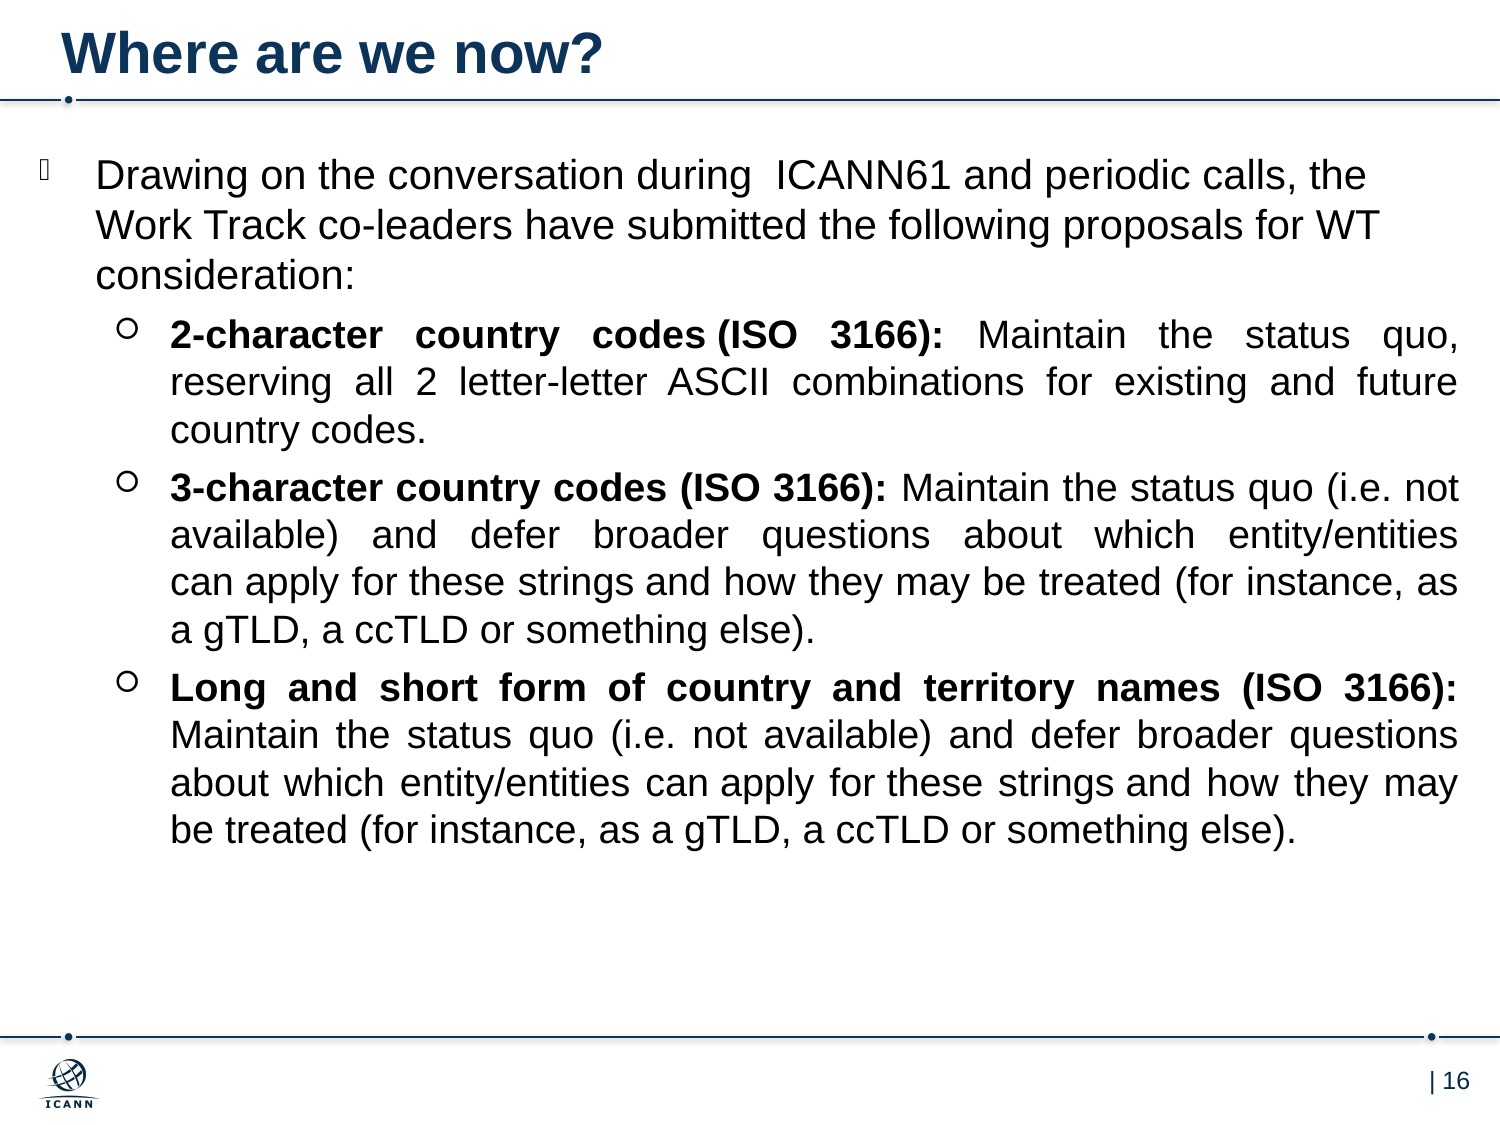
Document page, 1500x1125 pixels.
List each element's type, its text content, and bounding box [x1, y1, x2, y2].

title Where are we now? [61, 7, 1376, 82]
list Drawing on the conversation during ICANN61 and periodic calls, the Work Track co-leaders have submitted the following proposals for WT consideration: 2-character country codes (ISO 3166): Maintain the status quo, reserving all 2 letter-letter ASCII combinations for existing and future country codes. 3-character country codes (ISO 3166): Maintain the status quo (i.e. not available) and defer broader questions about which entity/entities can apply for these strings and how they may be treated (for instance, as a gTLD, a ccTLD or something else). Long and short form of country and territory names (ISO 3166): Maintain the status quo (i.e. not available) and defer broader questions about which entity/entities can apply for these strings and how they may be treated (for instance, as a gTLD, a ccTLD or something else). [39, 148, 1461, 898]
picture [38, 1059, 100, 1108]
